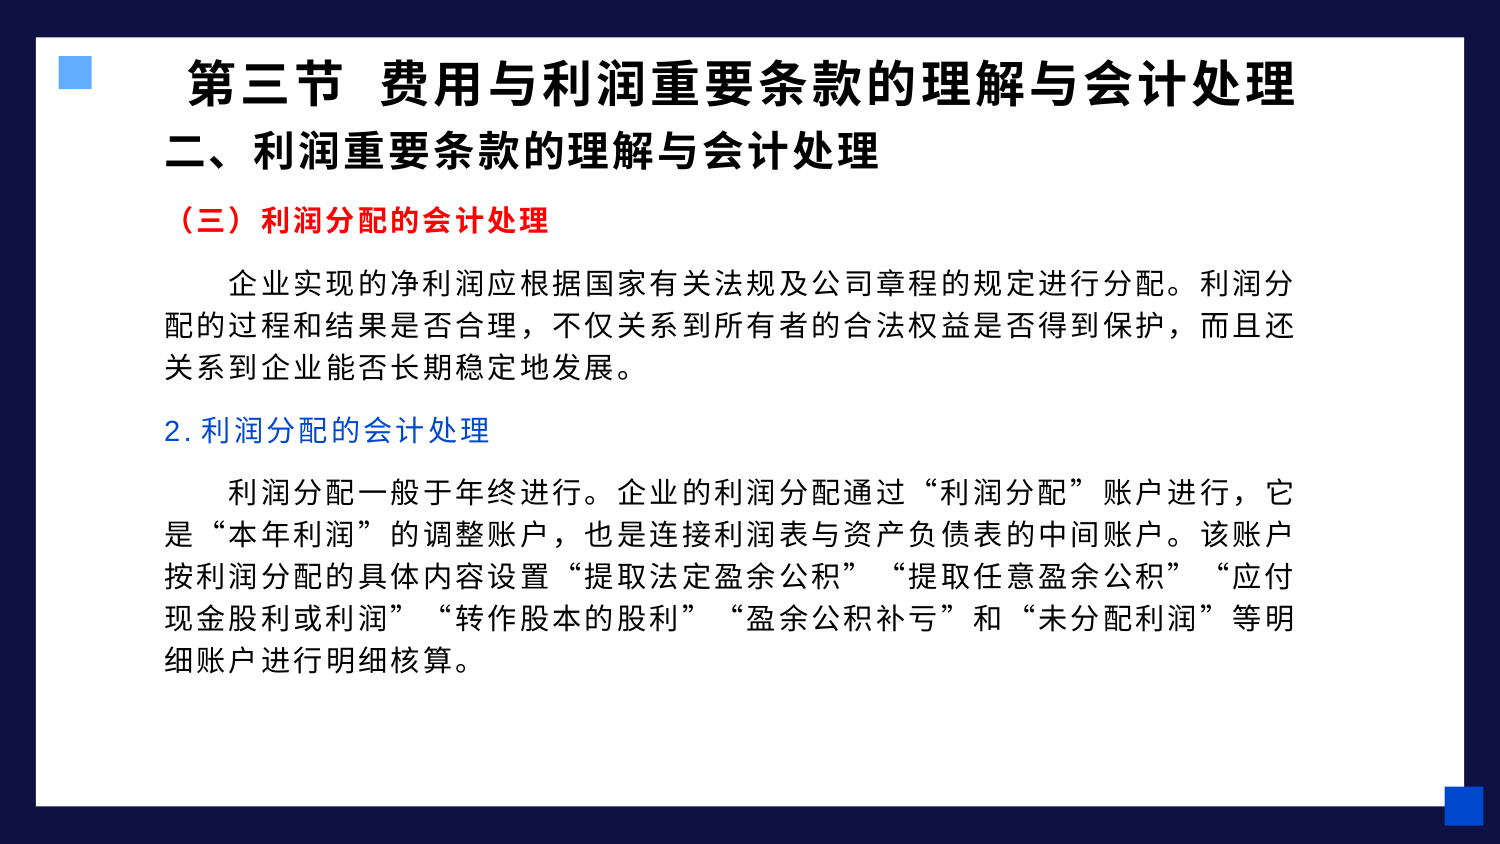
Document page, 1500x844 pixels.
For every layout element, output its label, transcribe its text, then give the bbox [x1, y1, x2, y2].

list 二、利润重要条款的理解与会计处理 （三）利润分配的会计处理 企业实现的净利润应根据国家有关法规及公司章程的规定进行分配。利润分配的过程和结果是否合理，不仅关系到所有者的合法权益是否得到保护，而且还关系到企业能否长期稳定地发展。 2.利润分配的会计处理 利润分配一般于年终进行。企业的利润分配通过“利润分配”账户进行，它是“本年利润”的调整账户，也是连接利润表与资产负债表的中间账户。该账户按利润分配的具体内容设置“提取法定盈余公积”“提取任意盈余公积”“应付现金股利或利润”“转作股本的股利”“盈余公积补亏”和“未分配利润”等明细账户进行明细核算。 [147, 114, 1333, 539]
title 第三节 费用与利润重要条款的理解与会计处理 [147, 31, 1333, 114]
